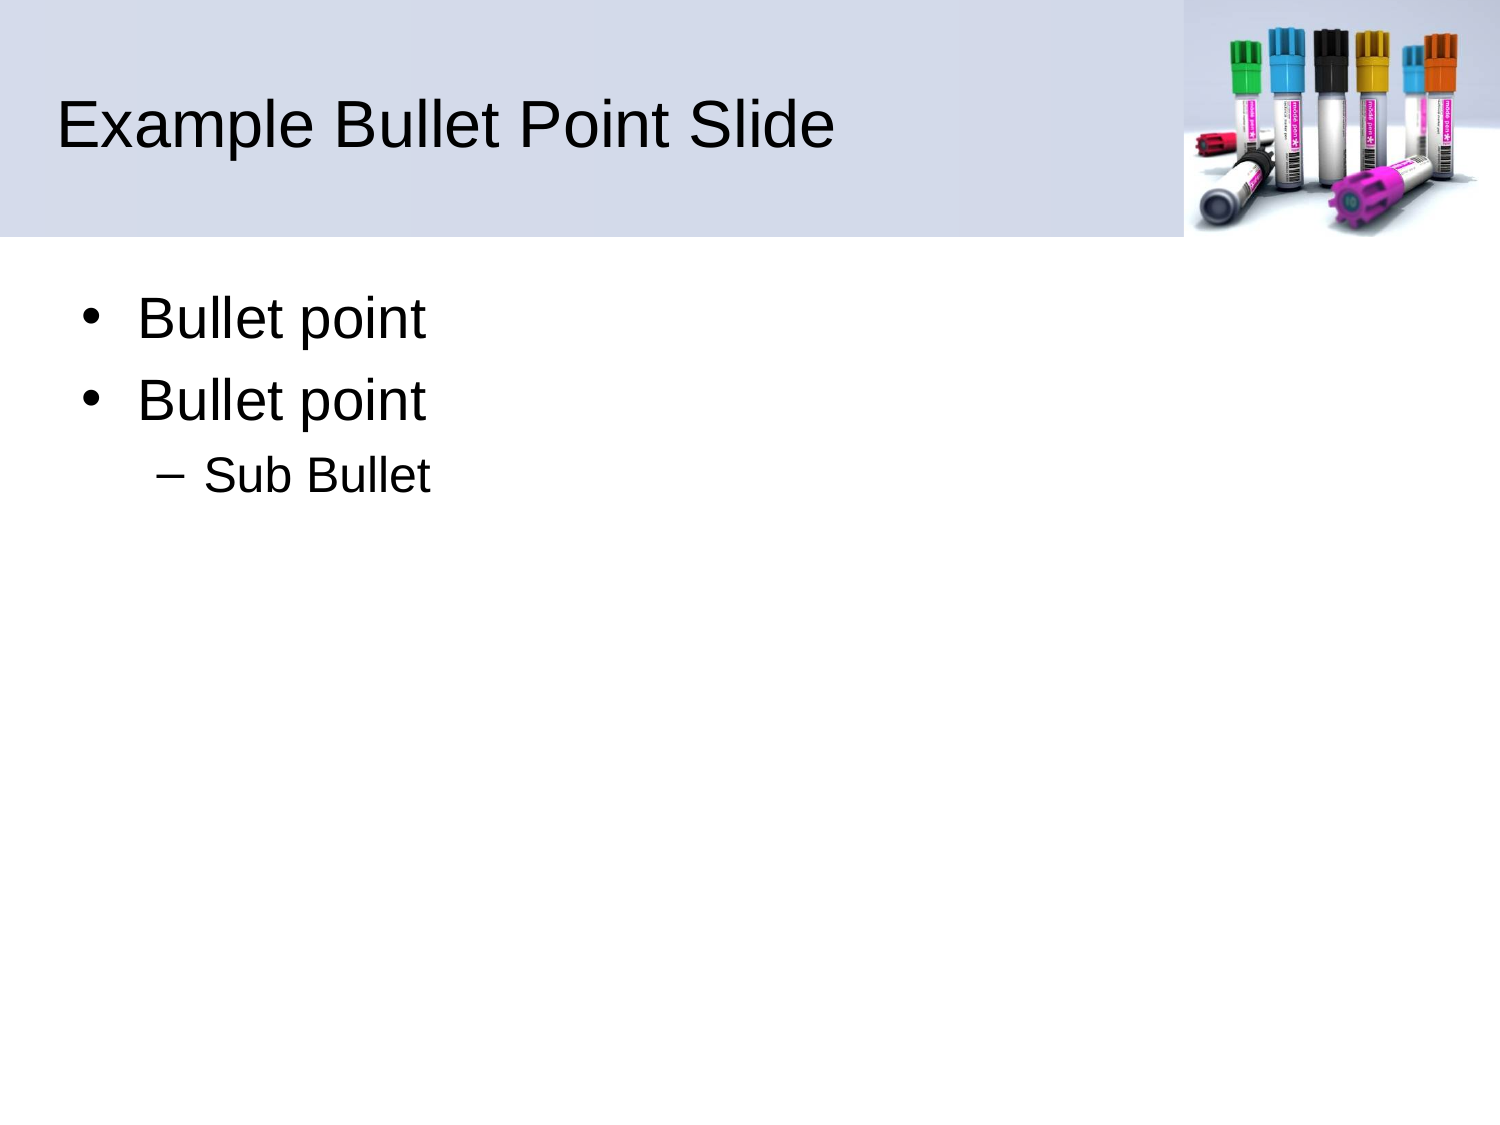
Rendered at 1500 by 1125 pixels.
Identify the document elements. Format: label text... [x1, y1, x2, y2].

title Example Bullet Point Slide [41, 45, 1164, 197]
picture [1183, 0, 1500, 237]
list Bullet point Bullet point Sub Bullet [66, 272, 1417, 990]
